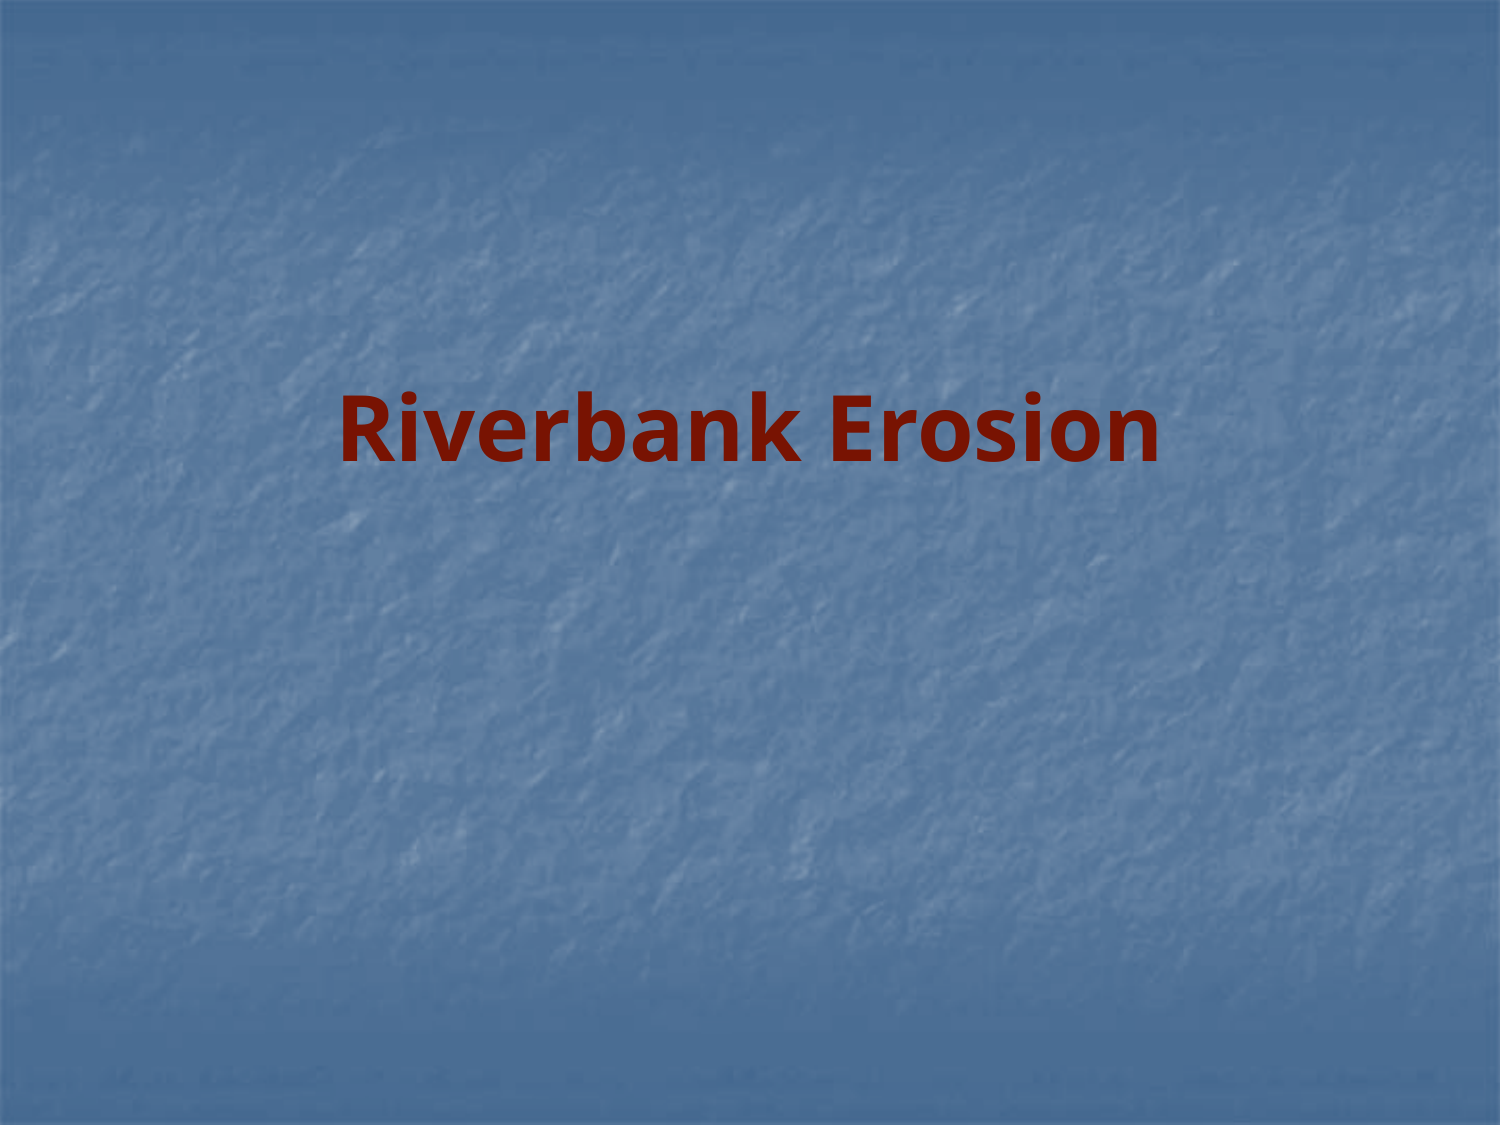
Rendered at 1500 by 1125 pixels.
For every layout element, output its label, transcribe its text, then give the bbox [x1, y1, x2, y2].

picture [0, 0, 1500, 1125]
title Riverbank Erosion [112, 275, 1388, 575]
